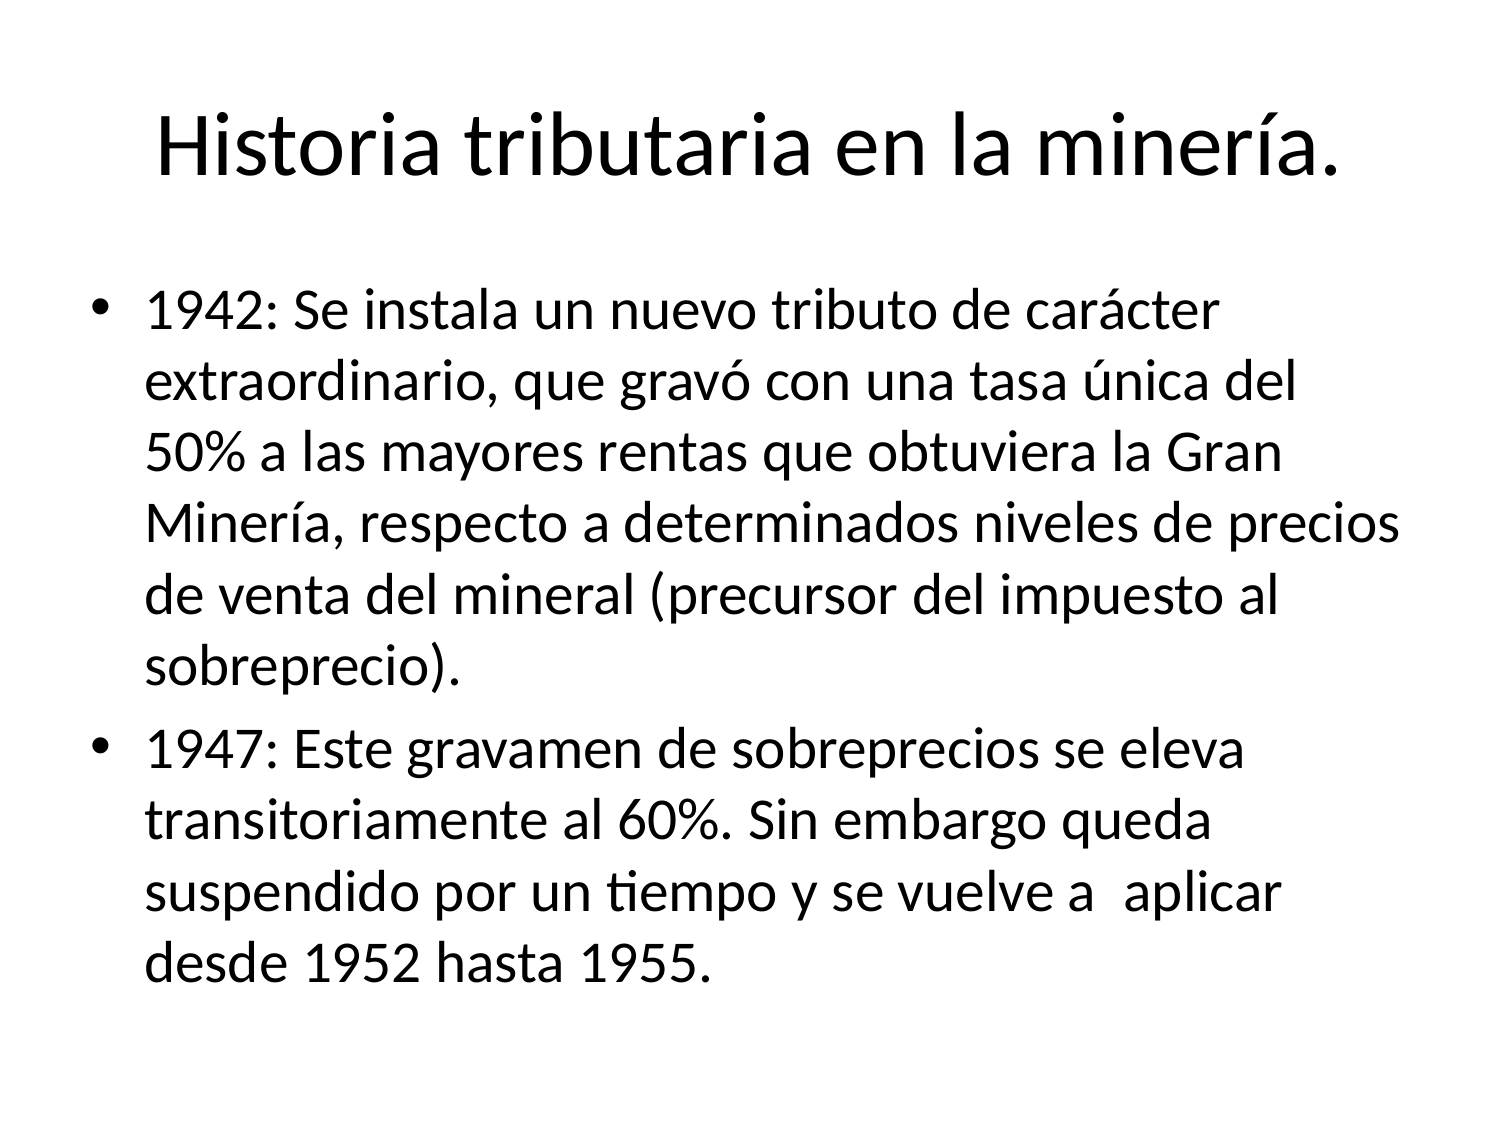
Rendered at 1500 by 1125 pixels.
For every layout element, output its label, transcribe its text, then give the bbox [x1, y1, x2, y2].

title Historia tributaria en la minería. [75, 45, 1425, 233]
list 1942: Se instala un nuevo tributo de carácter extraordinario, que gravó con una tasa única del 50% a las mayores rentas que obtuviera la Gran Minería, respecto a determinados niveles de precios de venta del mineral (precursor del impuesto al sobreprecio). 1947: Este gravamen de sobreprecios se eleva transitoriamente al 60%. Sin embargo queda suspendido por un tiempo y se vuelve a aplicar desde 1952 hasta 1955. [75, 262, 1425, 1005]
